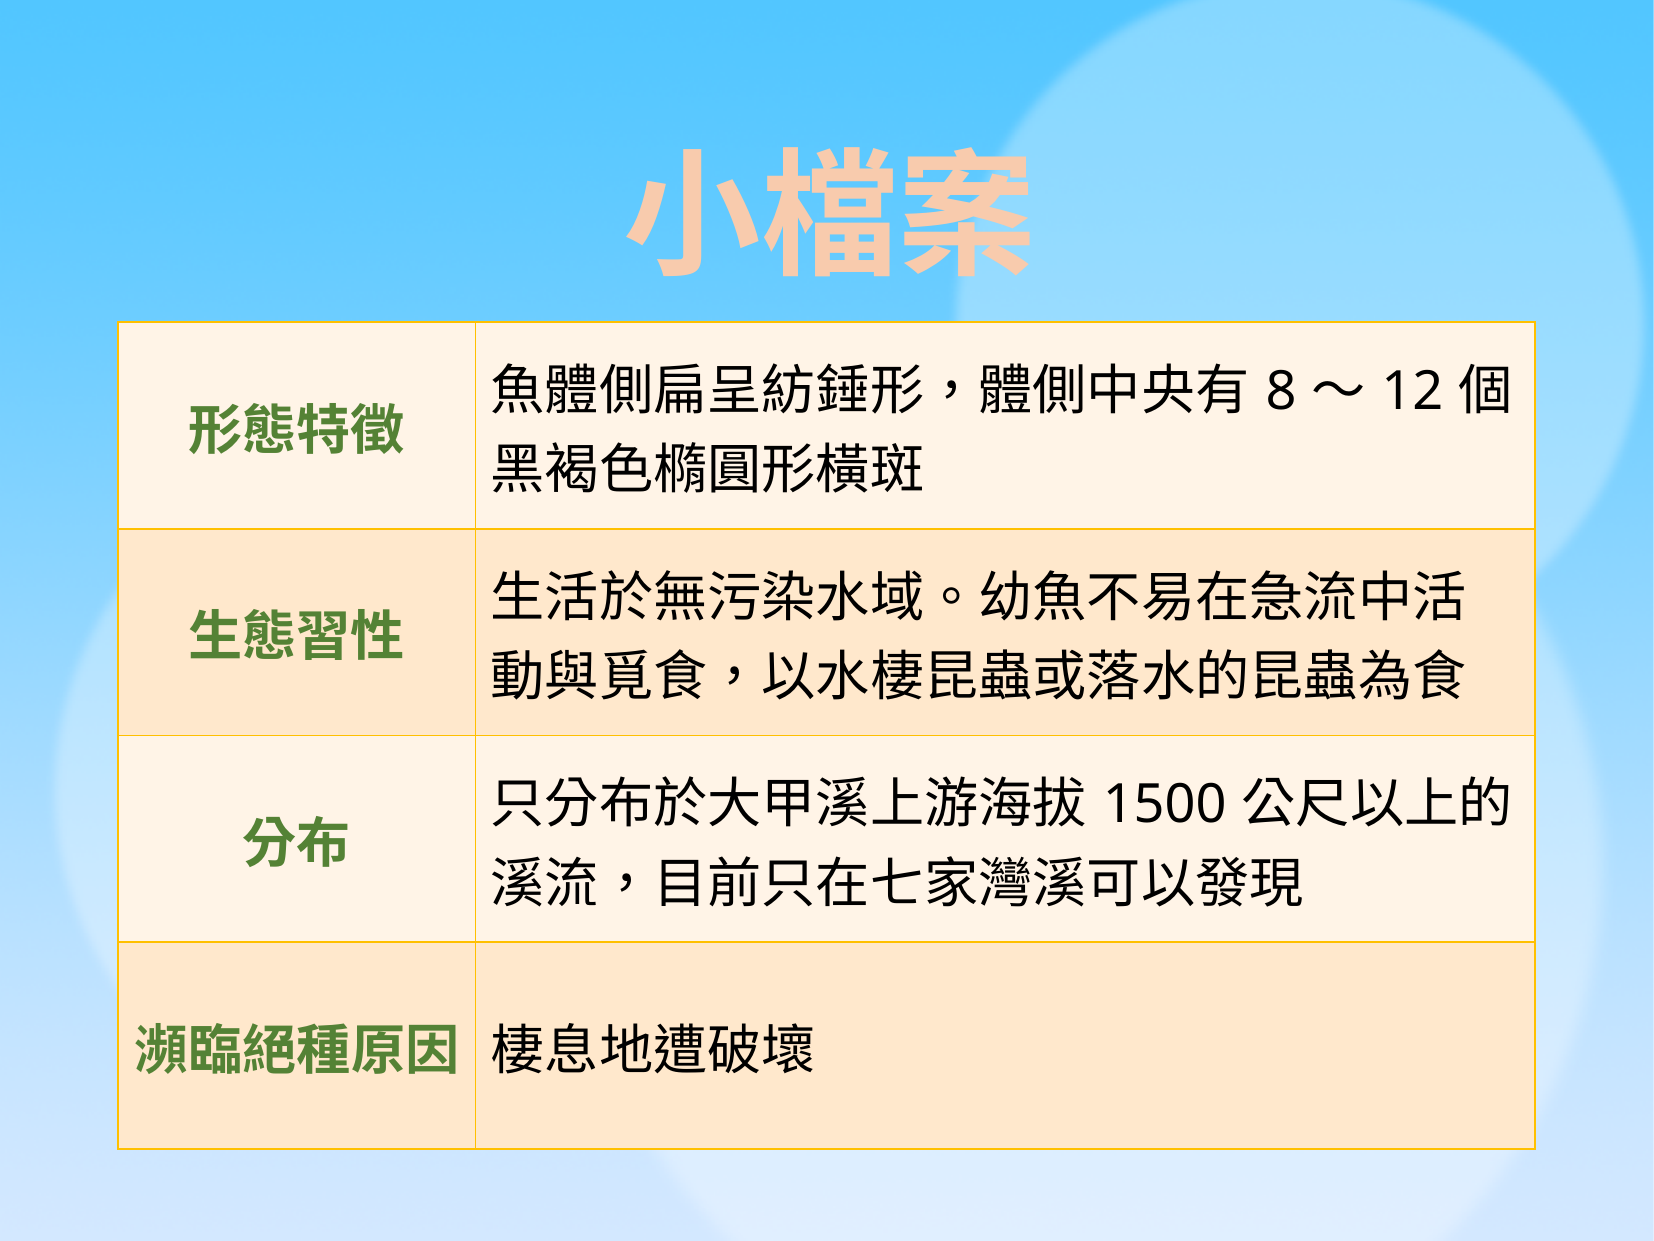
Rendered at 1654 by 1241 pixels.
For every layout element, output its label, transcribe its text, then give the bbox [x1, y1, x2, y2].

table_cell 生態習性 [119, 530, 475, 735]
text_box 小檔案 [608, 119, 1052, 300]
table_cell 生活於無污染水域。幼魚不易在急流中活動與覓食，以水棲昆蟲或落水的昆蟲為食 [476, 530, 1534, 735]
table_cell 瀕臨絕種原因 [119, 943, 475, 1148]
table_cell 只分布於大甲溪上游海拔1500公尺以上的溪流，目前只在七家灣溪可以發現 [476, 736, 1534, 941]
table_cell 棲息地遭破壞 [476, 943, 1534, 1148]
table_header 形態特徵 [119, 323, 475, 528]
picture [0, 0, 1654, 1241]
table_cell 分布 [119, 736, 475, 941]
table_header 魚體側扁呈紡錘形，體側中央有8～12個黑褐色橢圓形橫斑 [476, 323, 1534, 528]
